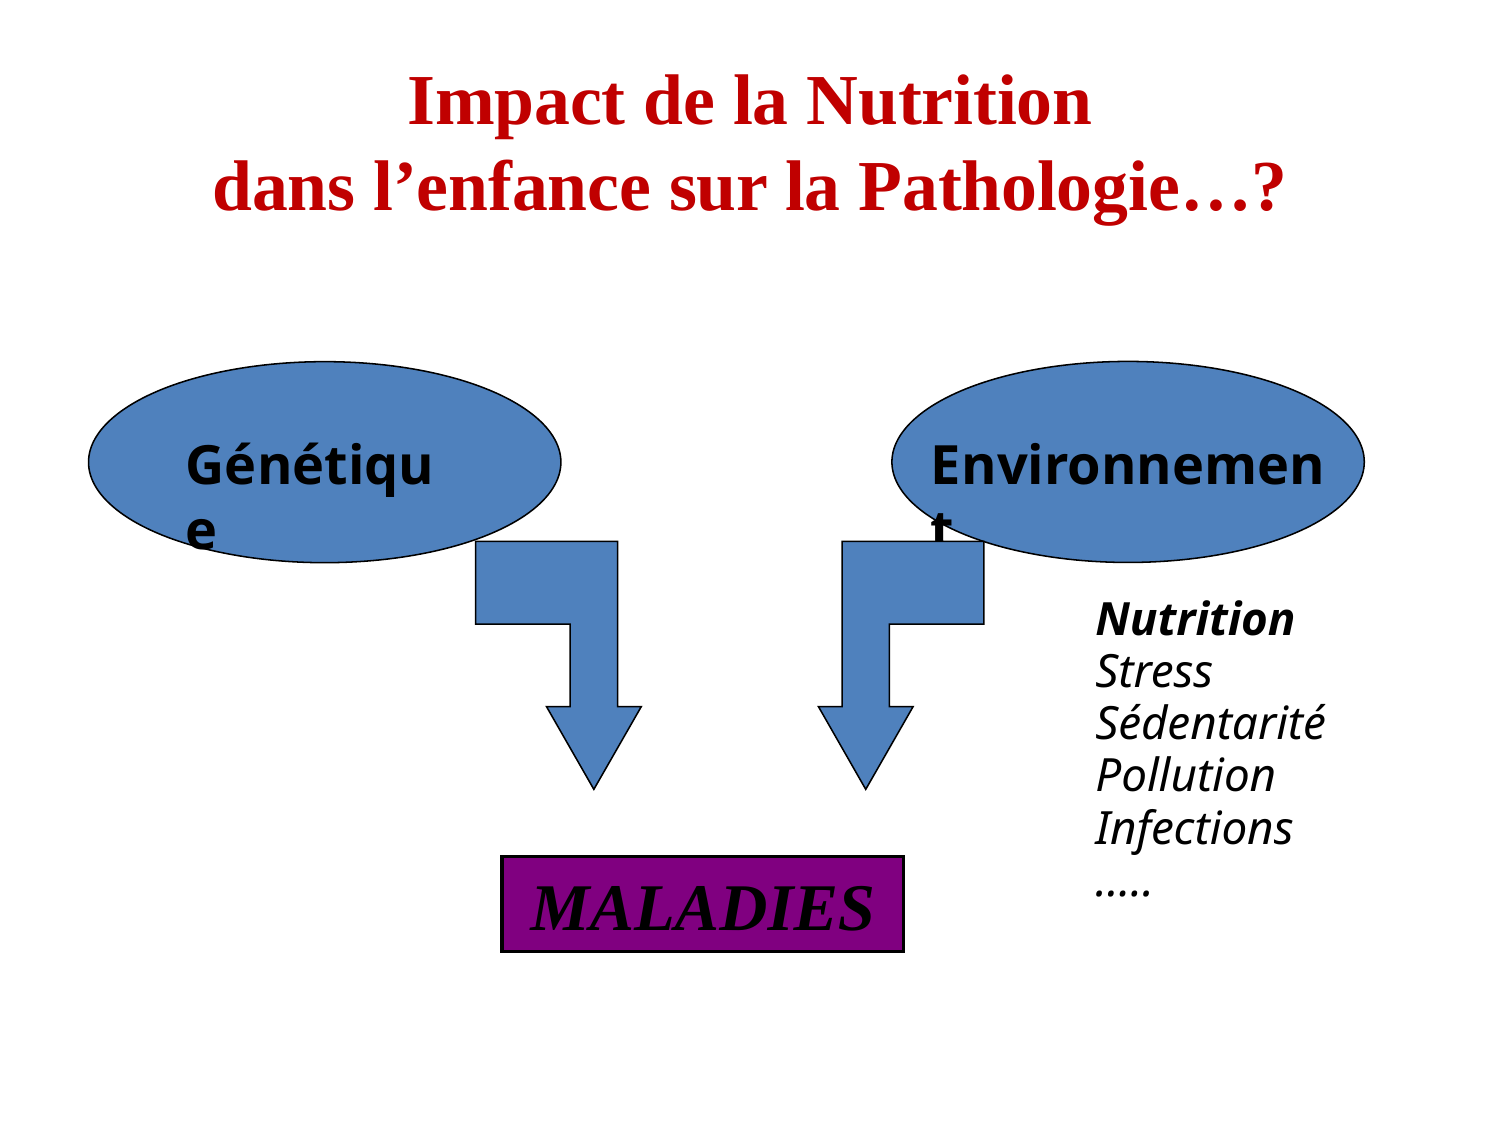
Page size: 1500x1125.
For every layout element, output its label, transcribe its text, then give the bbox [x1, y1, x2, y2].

title Impact de la Nutrition dans l’enfance sur la Pathologie…? [74, 44, 1426, 233]
text_box [818, 541, 984, 790]
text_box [891, 361, 1365, 563]
text_box MALADIES [502, 856, 904, 952]
text_box Nutrition Stress Sédentarité Pollution Infections ….. [1080, 586, 1447, 915]
text_box [475, 541, 642, 790]
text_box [88, 361, 562, 563]
